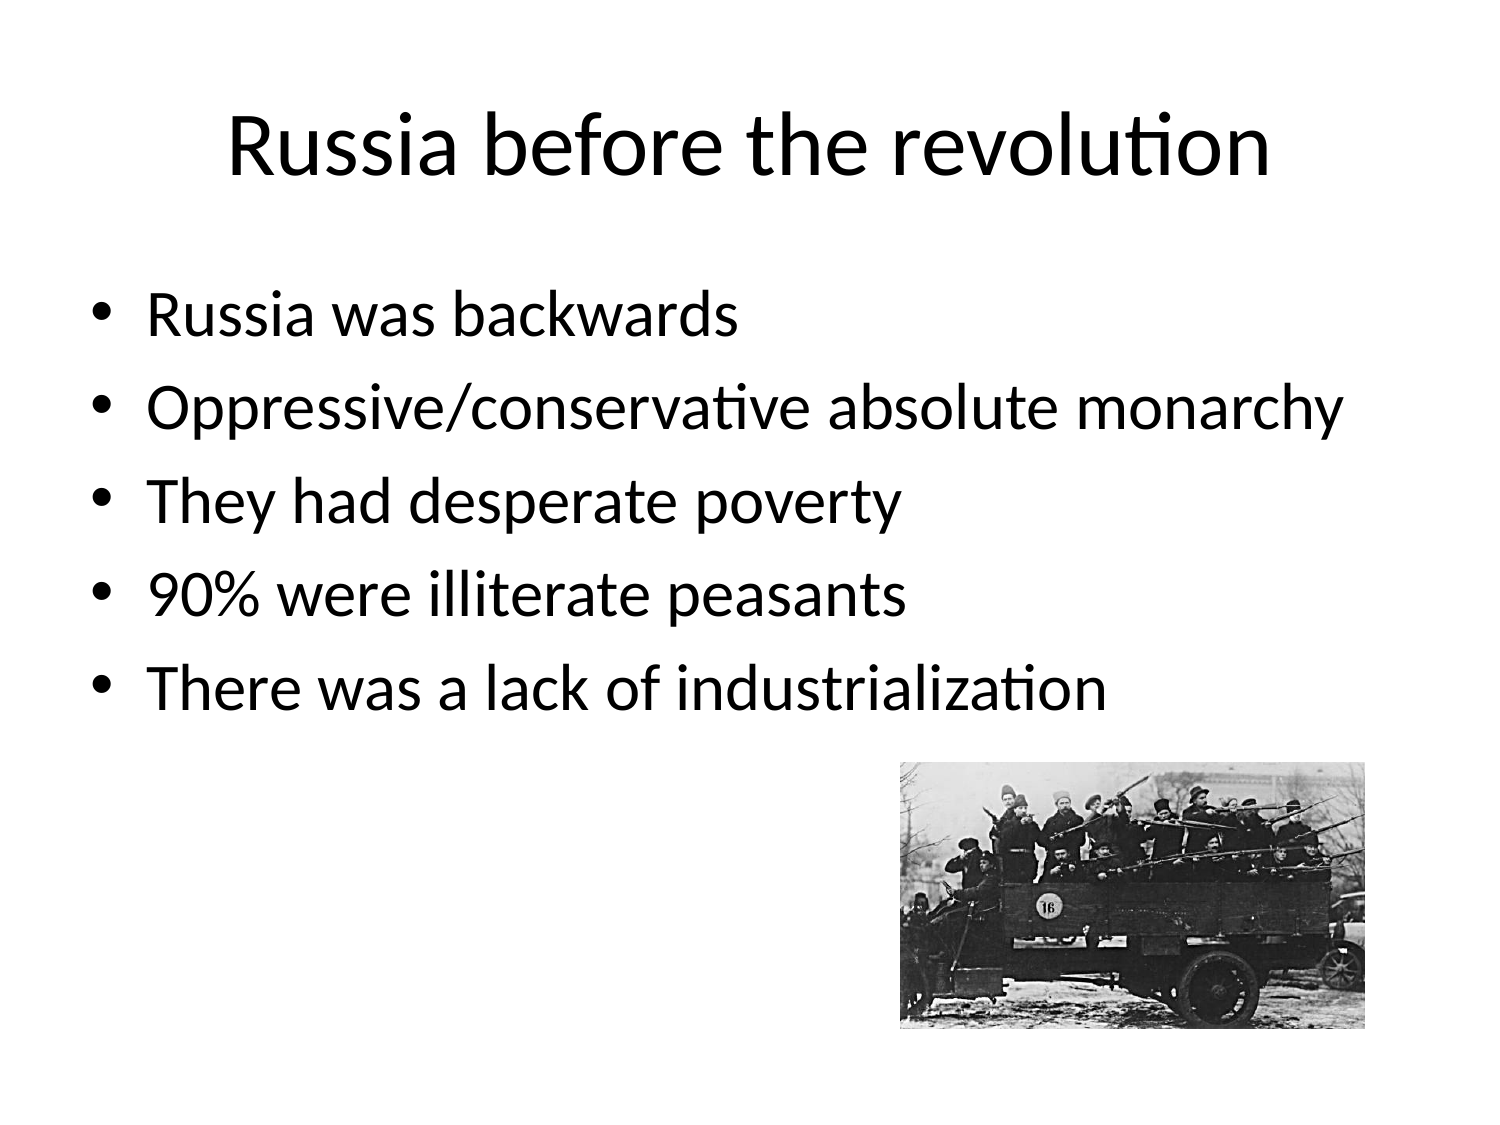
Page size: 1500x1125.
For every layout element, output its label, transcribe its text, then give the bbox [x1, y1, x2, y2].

title Russia before the revolution [75, 45, 1425, 233]
list Russia was backwards Oppressive/conservative absolute monarchy They had desperate poverty 90% were illiterate peasants There was a lack of industrialization [75, 262, 1425, 1005]
picture [899, 762, 1366, 1029]
